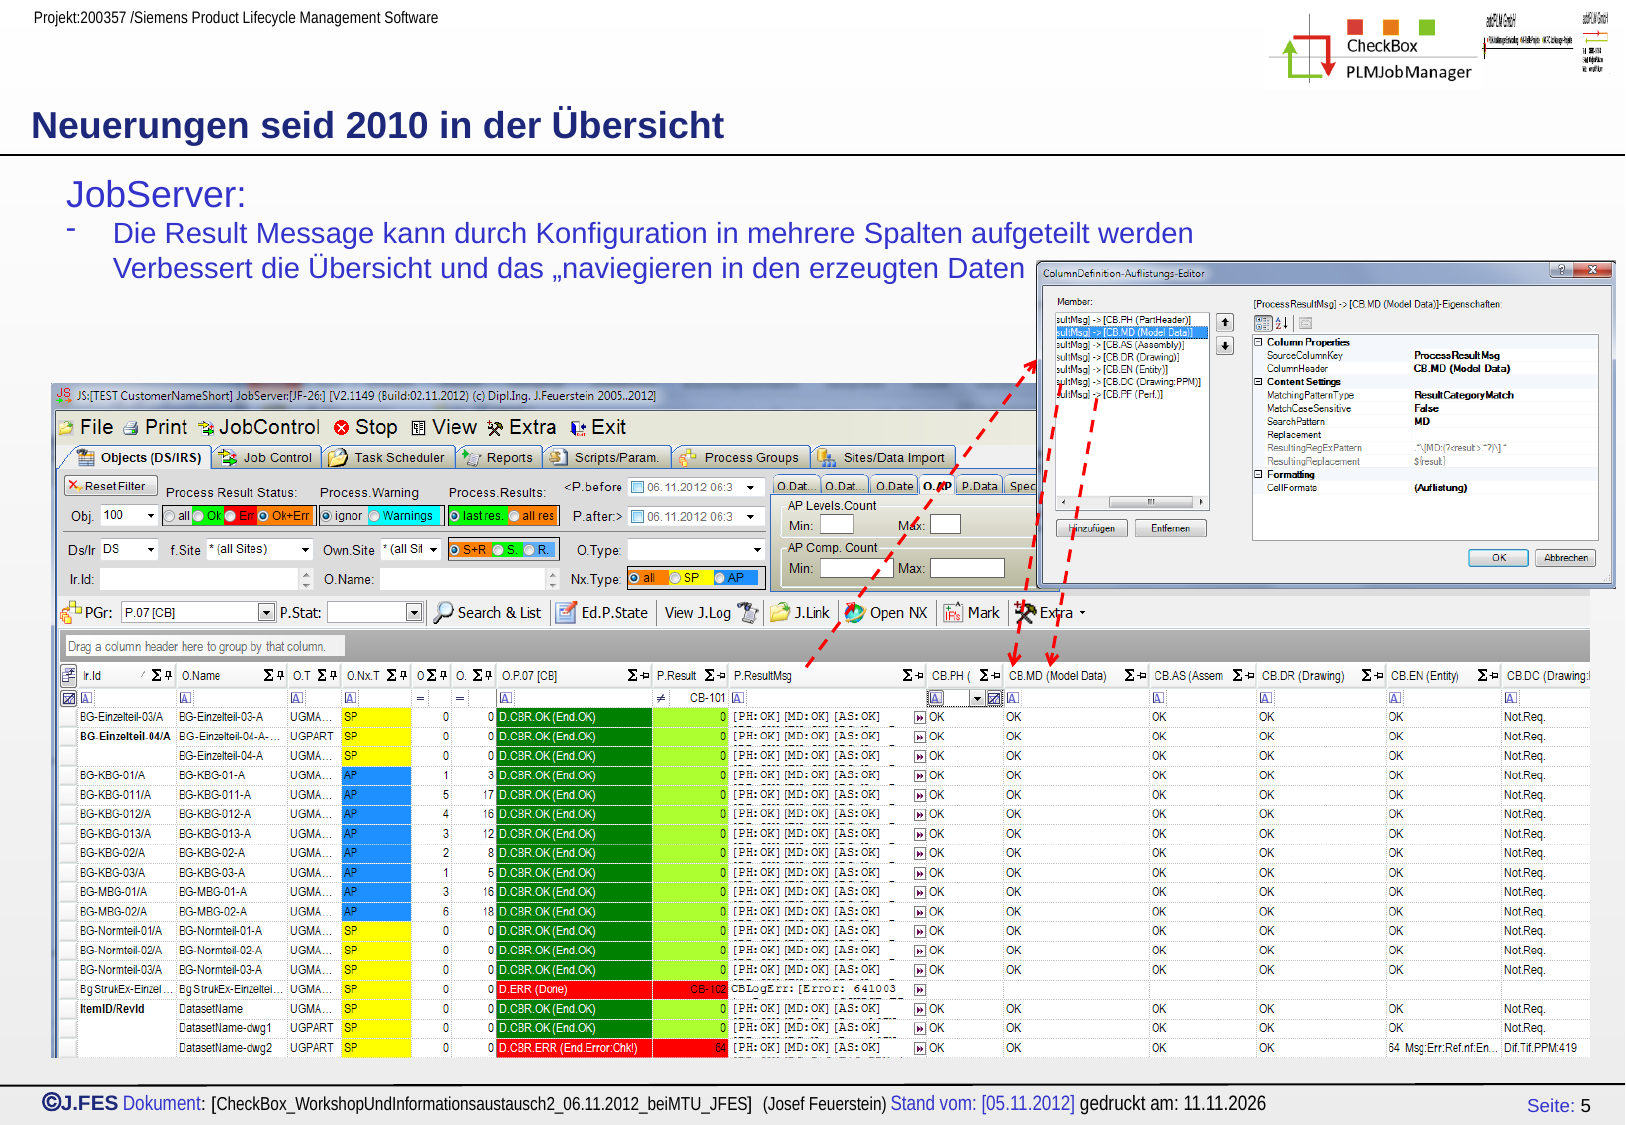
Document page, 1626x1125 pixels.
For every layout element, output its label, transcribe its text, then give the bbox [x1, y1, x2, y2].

picture [50, 260, 1616, 1058]
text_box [806, 359, 1037, 668]
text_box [1042, 383, 1062, 668]
text_box JobServer: Die Result Message kann durch Konfiguration in mehrere Spalten aufgeteilt werden Verbessert die Übersicht und das „naviegieren in den erzeugten Daten [51, 162, 1530, 292]
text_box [1049, 398, 1098, 668]
picture [1263, 10, 1482, 73]
title Neuerungen seid 2010 in der Übersicht [30, 73, 1600, 148]
